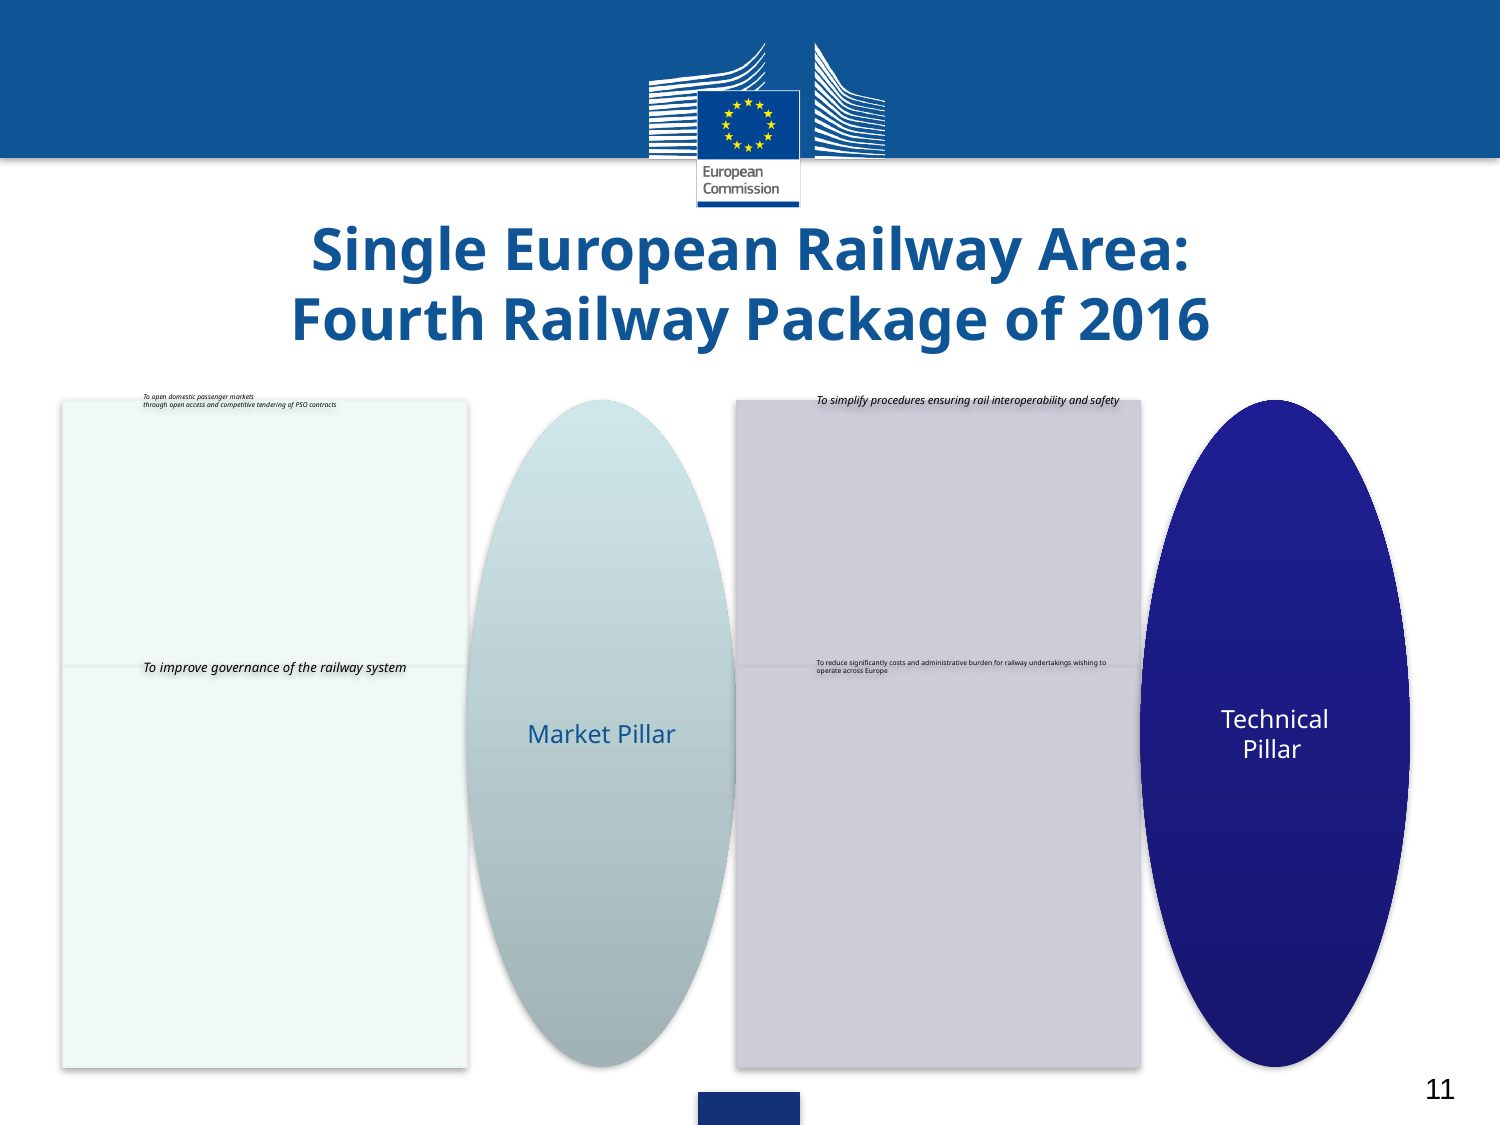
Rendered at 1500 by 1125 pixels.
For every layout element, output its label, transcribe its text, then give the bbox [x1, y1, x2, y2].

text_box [62, 400, 1411, 1068]
title Single European Railway Area: Fourth Railway Package of 2016 [0, 219, 1458, 374]
picture [649, 42, 885, 208]
slide_number 11 [1120, 1063, 1471, 1125]
